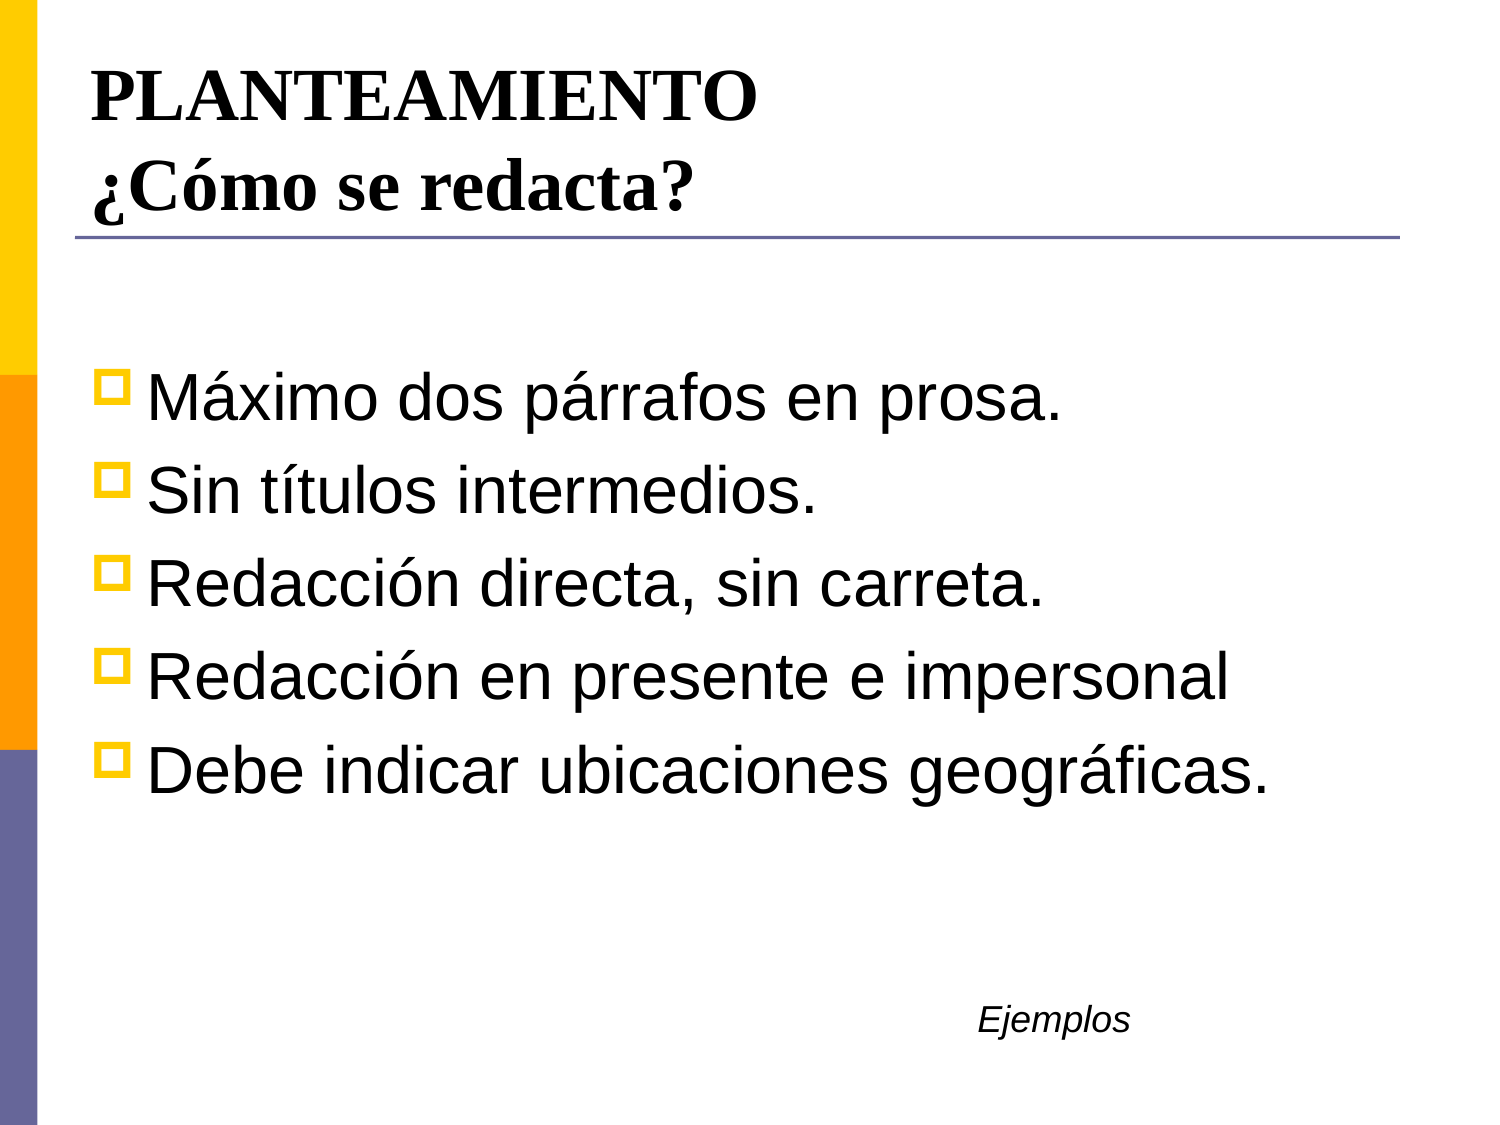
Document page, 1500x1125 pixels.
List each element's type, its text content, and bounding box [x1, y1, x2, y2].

list Máximo dos párrafos en prosa. Sin títulos intermedios. Redacción directa, sin carreta. Redacción en presente e impersonal Debe indicar ubicaciones geográficas. [75, 262, 1425, 1006]
title PLANTEAMIENTO ¿Cómo se redacta? [75, 45, 1425, 233]
text_box Ejemplos [962, 987, 1388, 1048]
